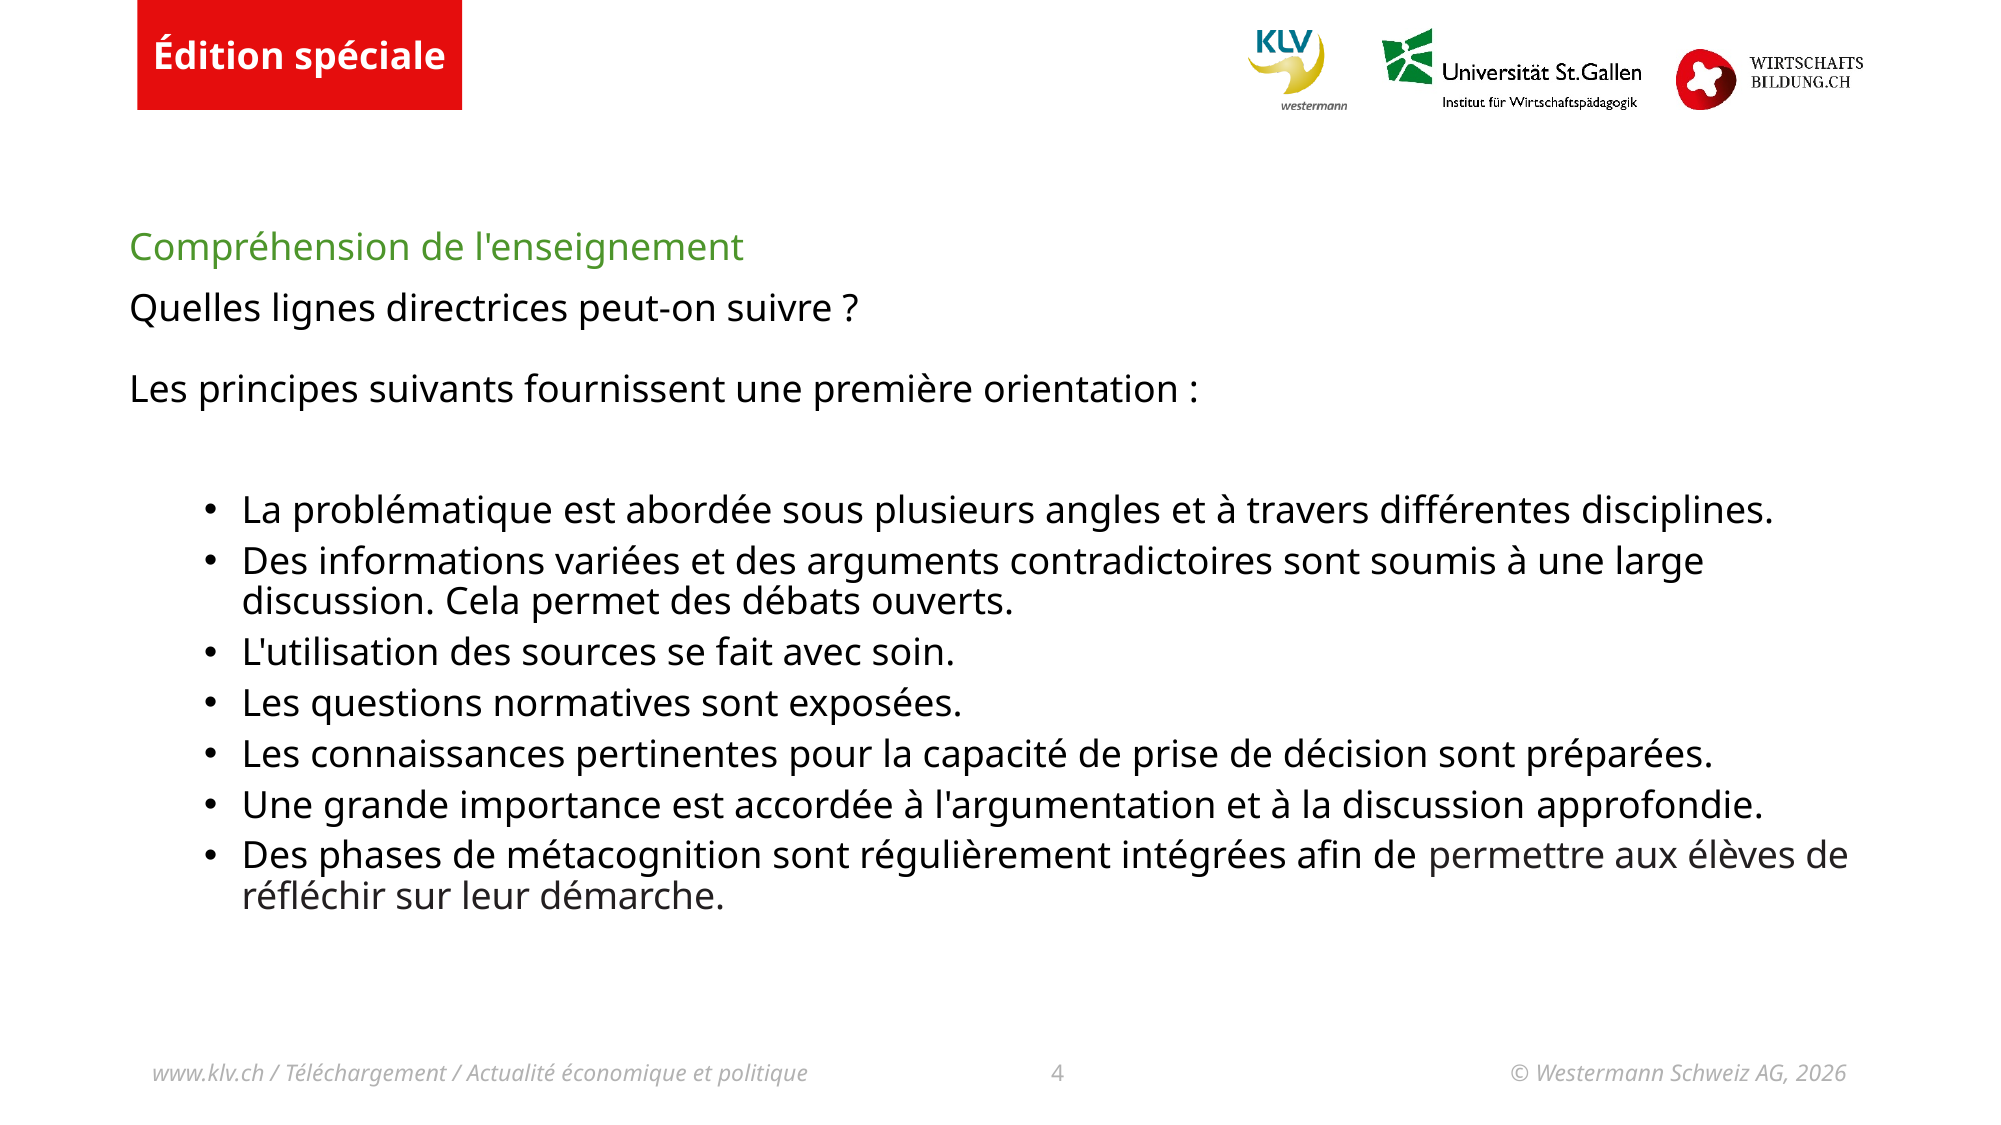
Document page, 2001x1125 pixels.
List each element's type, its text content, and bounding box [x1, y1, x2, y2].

picture [1676, 49, 1863, 110]
list Compréhension de l'enseignement Quelles lignes directrices peut-on suivre ? Les principes suivants fournissent une première orientation : La problématique est abordée sous plusieurs angles et à travers différentes disciplines. Des informations variées et des arguments contradictoires sont soumis à une large discussion. Cela permet des débats ouverts. L'utilisation des sources se fait avec soin. Les questions normatives sont exposées. Les connaissances pertinentes pour la capacité de prise de décision sont préparées. Une grande importance est accordée à l'argumentation et à la discussion approfondie. Des phases de métacognition sont régulièrement intégrées afin de permettre aux élèves de réfléchir sur leur démarche. [114, 220, 1886, 935]
picture [1248, 30, 1347, 110]
footer © Westermann Schweiz AG, 2026 [1395, 1042, 1863, 1103]
slide_number www.klv.ch / Téléchargement / Actualité économique et politique [137, 1042, 883, 1103]
slide_number 4 [720, 1044, 1396, 1105]
picture [1382, 28, 1641, 110]
